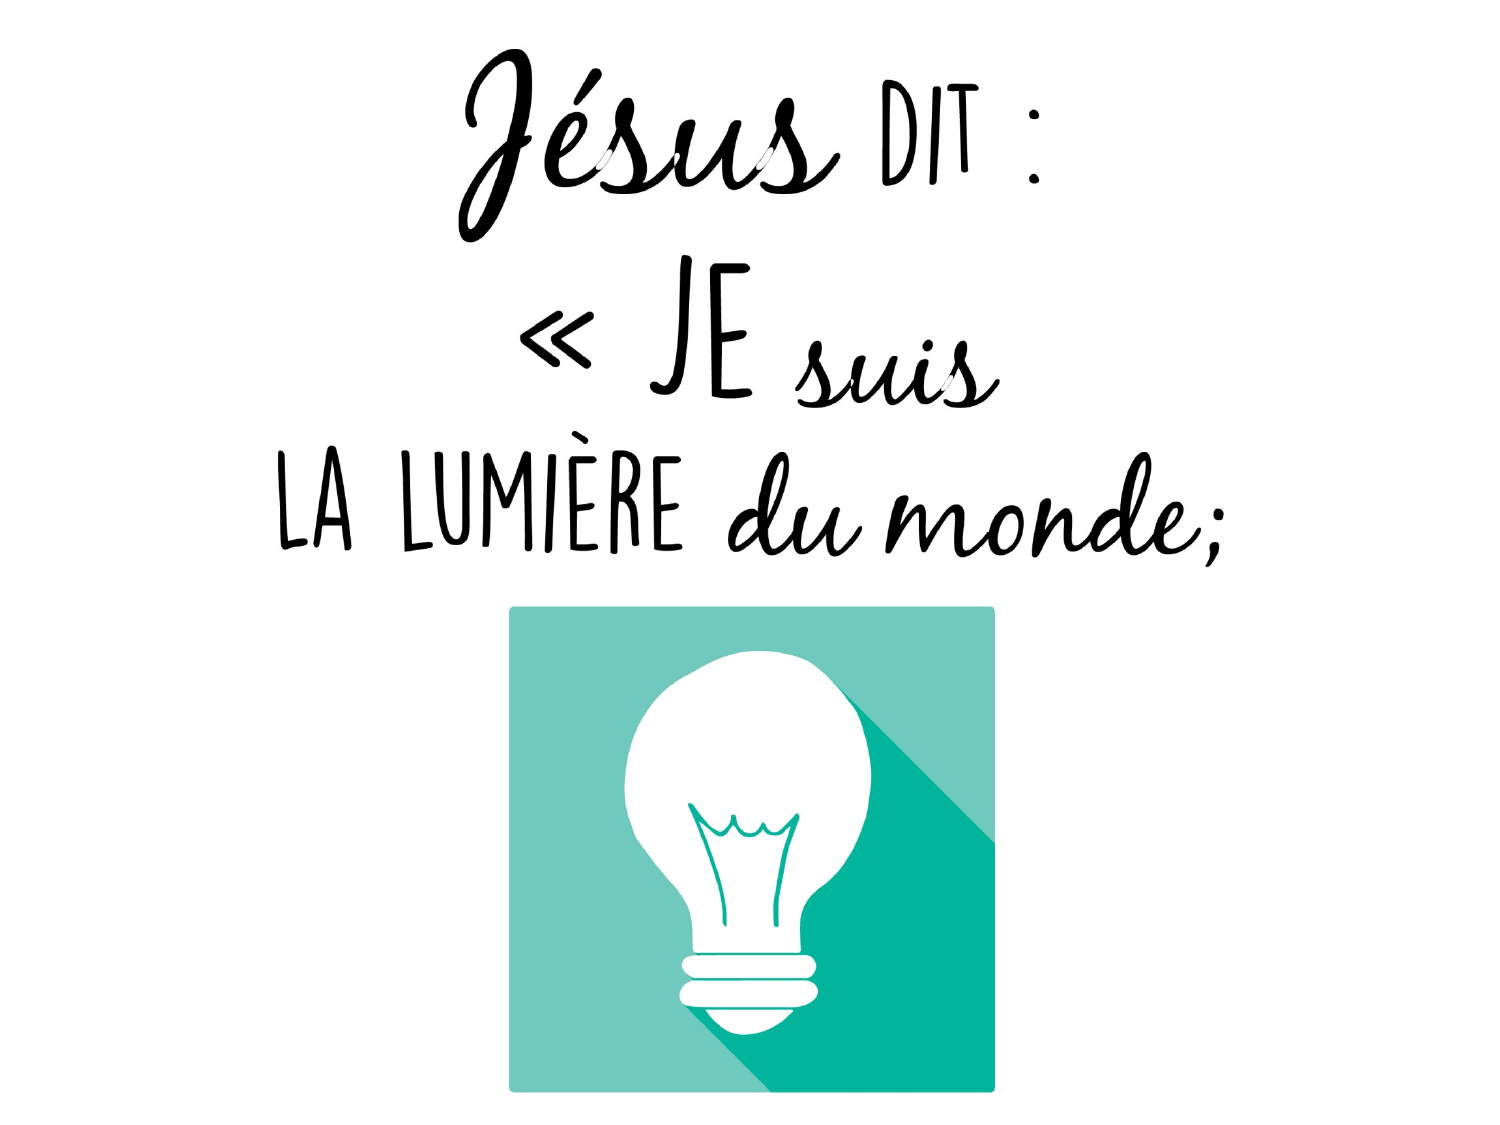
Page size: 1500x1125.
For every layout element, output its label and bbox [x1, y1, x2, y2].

picture [216, 18, 1270, 1103]
